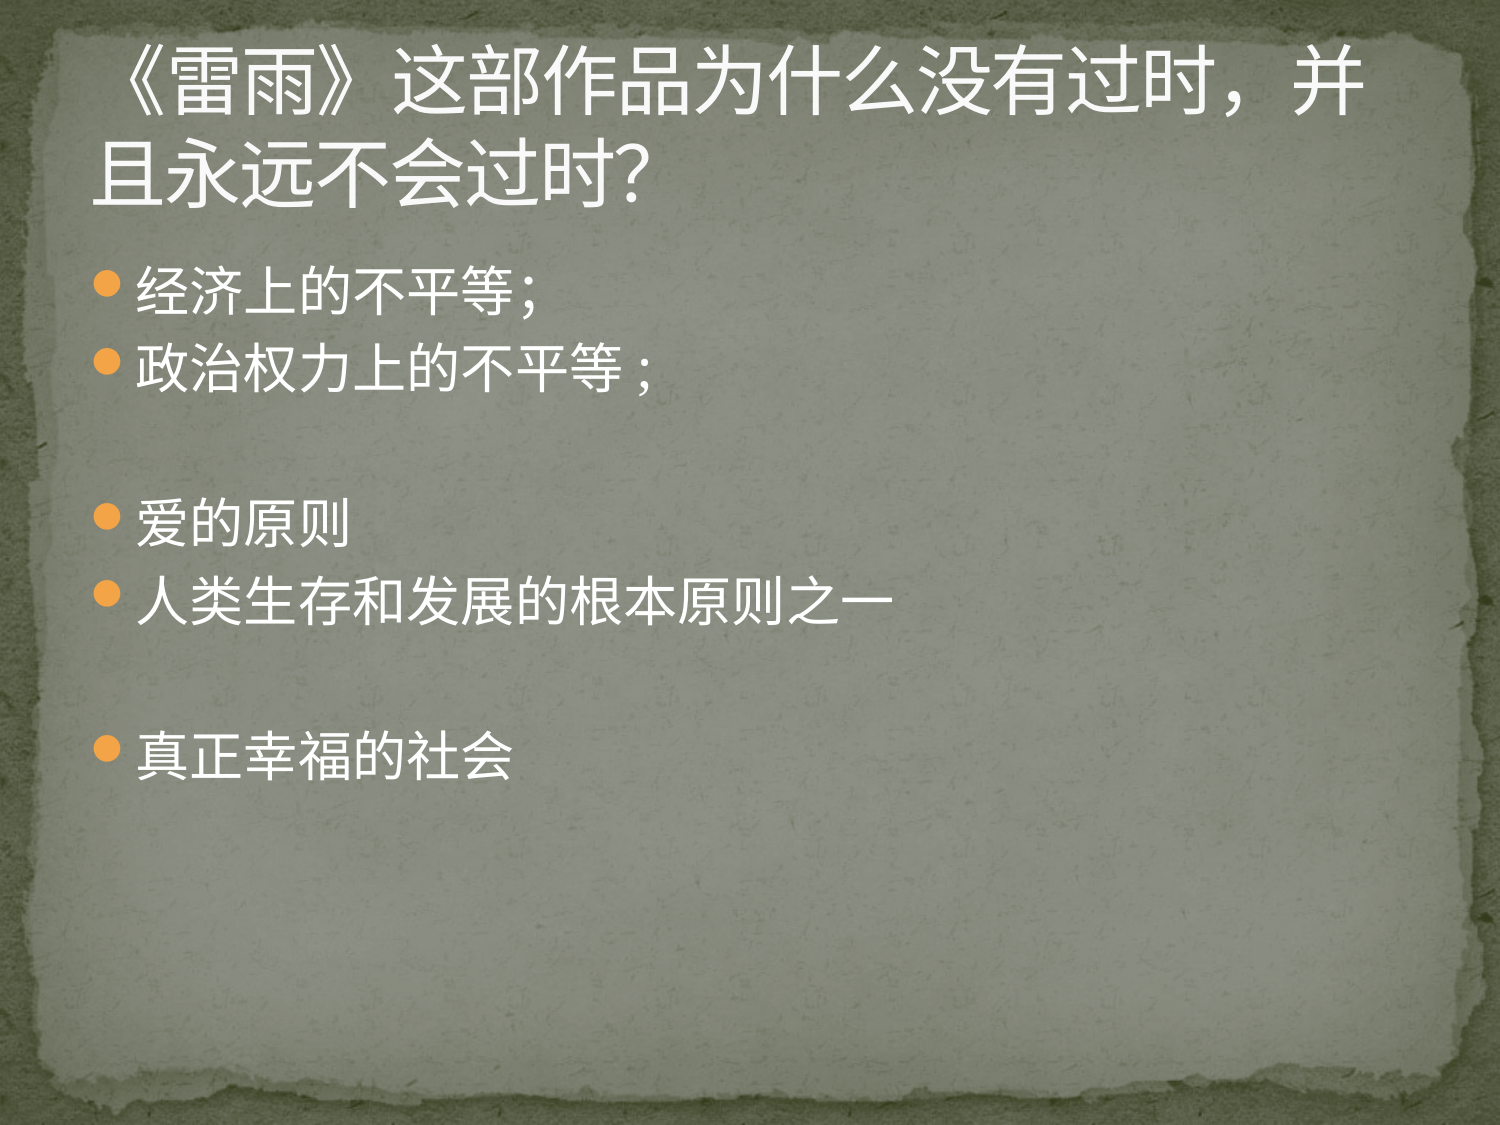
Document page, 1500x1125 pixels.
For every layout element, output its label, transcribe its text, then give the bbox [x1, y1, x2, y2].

title 《雷雨》这部作品为什么没有过时，并且永远不会过时？ [74, 24, 1425, 225]
list 经济上的不平等； 政治权力上的不平等; 爱的原则 人类生存和发展的根本原则之一 真正幸福的社会 [75, 249, 1425, 1000]
